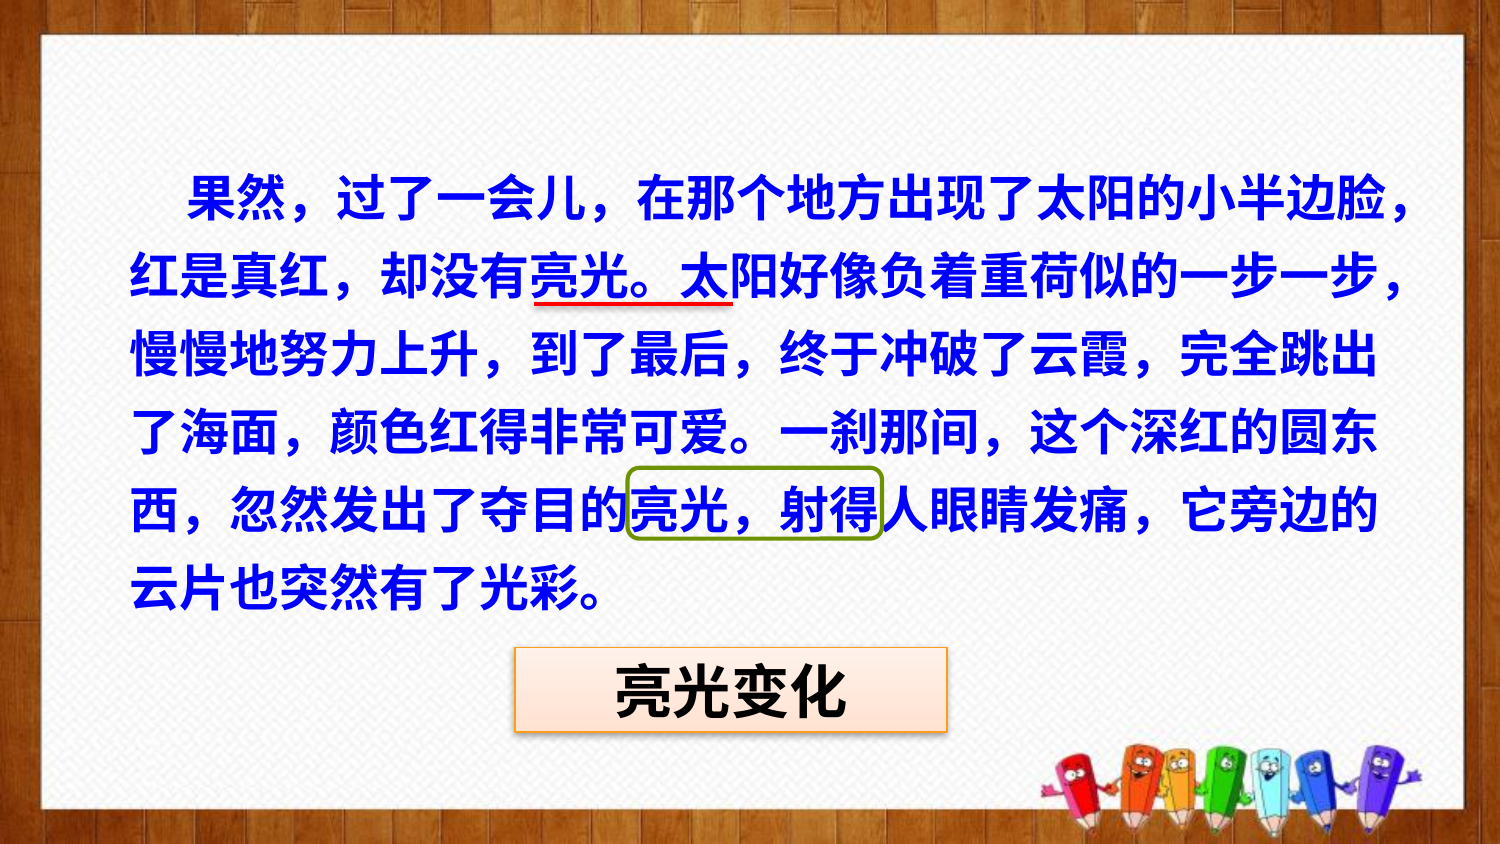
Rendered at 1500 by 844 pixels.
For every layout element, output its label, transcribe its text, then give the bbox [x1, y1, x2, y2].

text_box 果然，过了一会儿，在那个地方出现了太阳的小半边脸，红是真红，却没有亮光。太阳好像负着重荷似的一步一步，慢慢地努力上升，到了最后，终于冲破了云霞，完全跳出了海面，颜色红得非常可爱。一刹那间，这个深红的圆东西，忽然发出了夺目的亮光，射得人眼睛发痛，它旁边的云片也突然有了光彩。 [114, 141, 1442, 624]
picture [0, 0, 1500, 844]
text_box 亮光变化 [514, 647, 948, 733]
text_box [625, 465, 885, 541]
